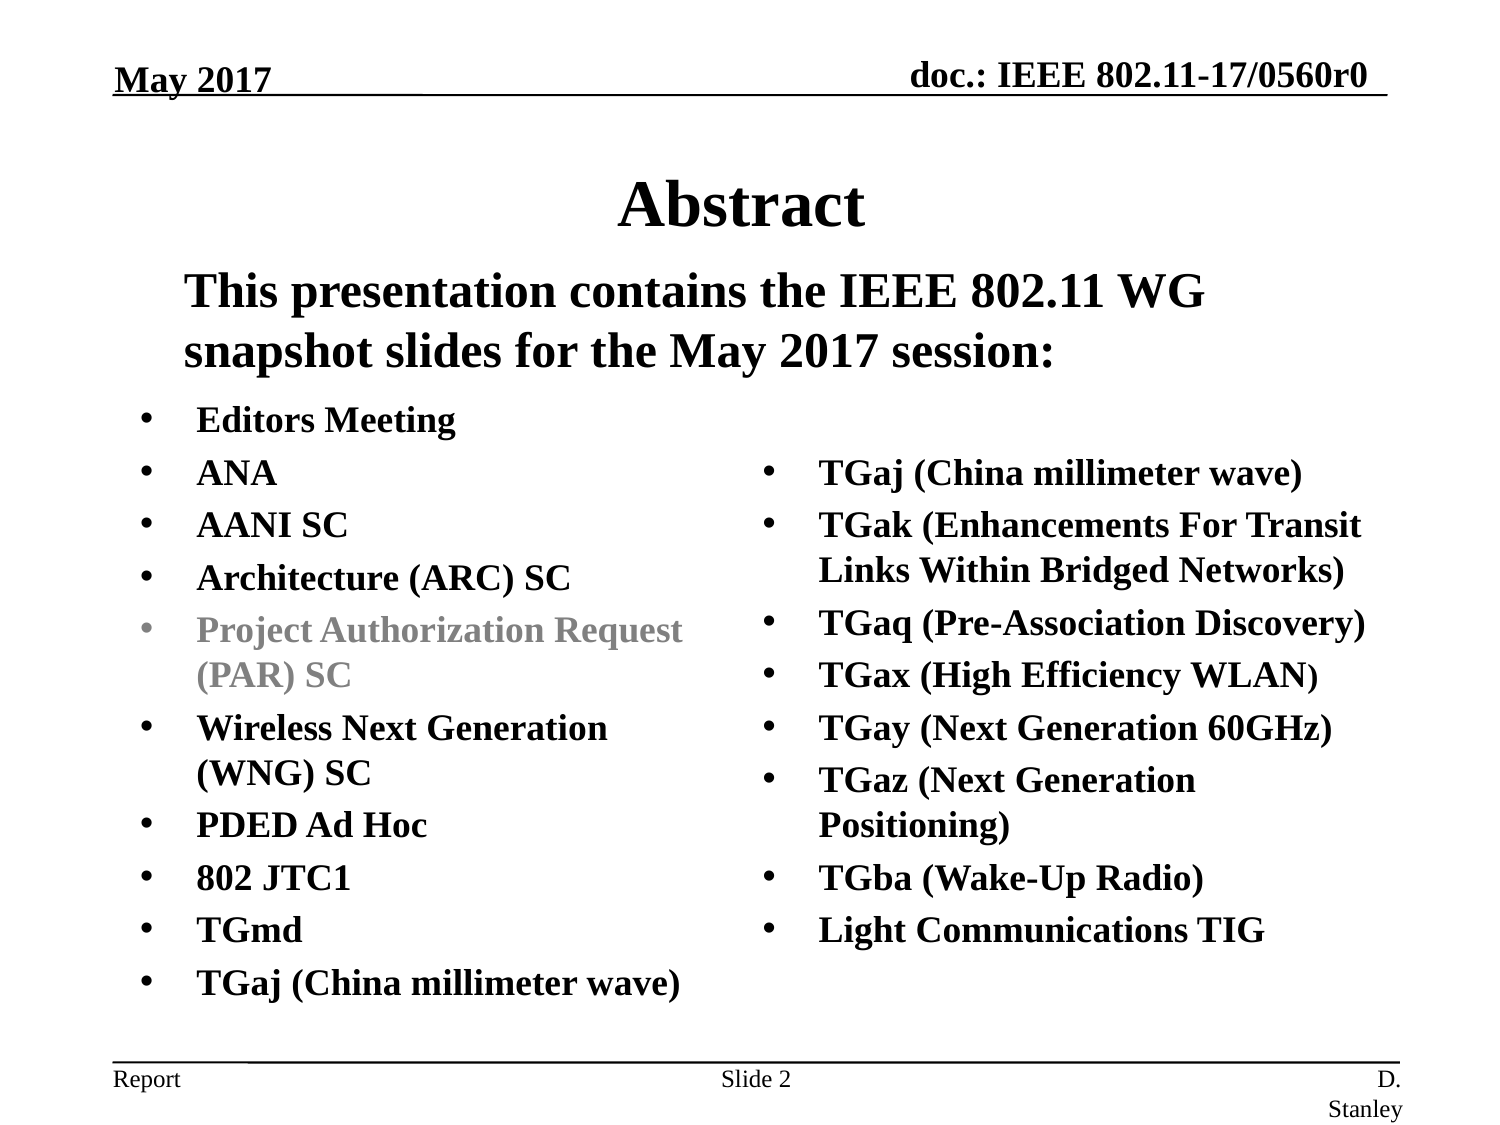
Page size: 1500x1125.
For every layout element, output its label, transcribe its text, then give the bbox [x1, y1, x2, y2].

footer D. Stanley, HP Enterprise [1325, 1062, 1402, 1093]
list This presentation contains the IEEE 802.11 WG snapshot slides for the May 2017 session: [112, 249, 1388, 388]
slide_number Slide 2 [712, 1062, 800, 1093]
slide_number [114, 54, 335, 100]
text_box Editors Meeting ANA AANI SC Architecture (ARC) SC Project Authorization Request (PAR) SC Wireless Next Generation (WNG) SC PDED Ad Hoc 802 JTC1 TGmd TGaj (China millimeter wave) TGaj (China millimeter wave) TGak (Enhancements For Transit Links Within Bridged Networks) TGaq (Pre-Association Discovery) TGax (High Efficiency WLAN) TGay (Next Generation 60GHz) TGaz (Next Generation Positioning) TGba (Wake-Up Radio) Light Communications TIG [124, 387, 1400, 1025]
title Abstract [112, 112, 1388, 249]
